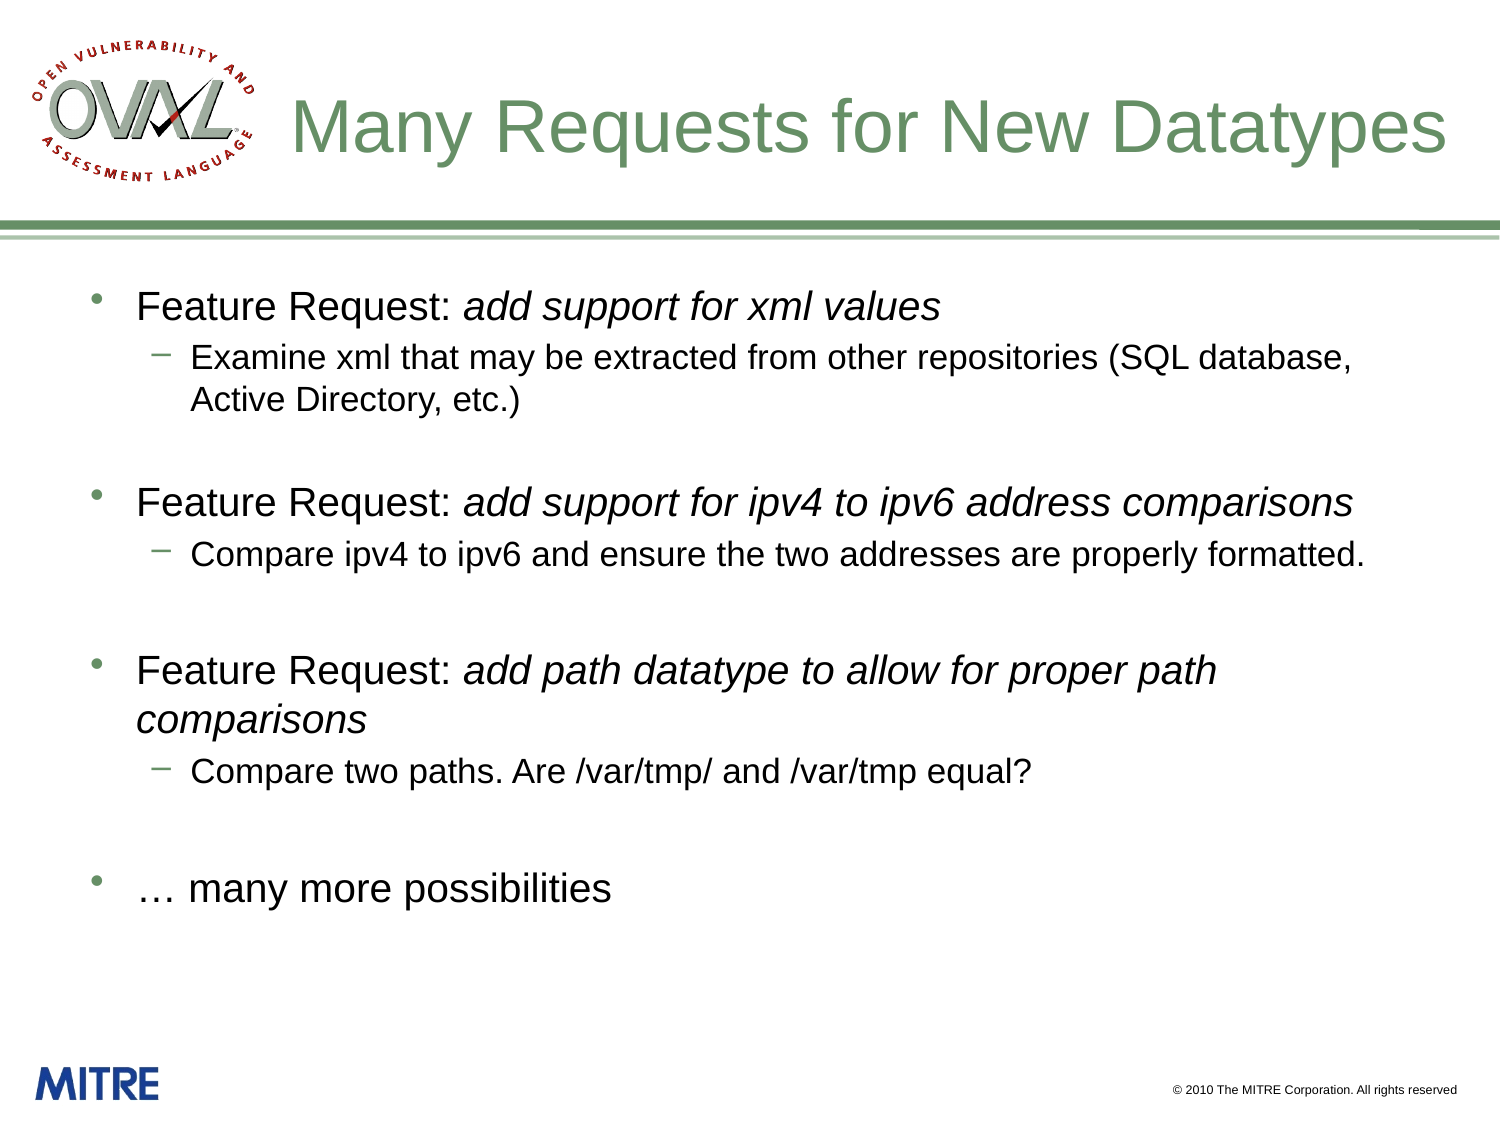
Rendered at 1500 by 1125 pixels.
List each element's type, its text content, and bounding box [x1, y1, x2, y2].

list Feature Request: add support for xml values Examine xml that may be extracted from other repositories (SQL database, Active Directory, etc.) Feature Request: add support for ipv4 to ipv6 address comparisons Compare ipv4 to ipv6 and ensure the two addresses are properly formatted. Feature Request: add path datatype to allow for proper path comparisons Compare two paths. Are /var/tmp/ and /var/tmp equal? … many more possibilities [74, 271, 1426, 990]
title Many Requests for New Datatypes [274, 44, 1476, 201]
picture [0, 0, 313, 238]
picture [30, 1064, 163, 1106]
